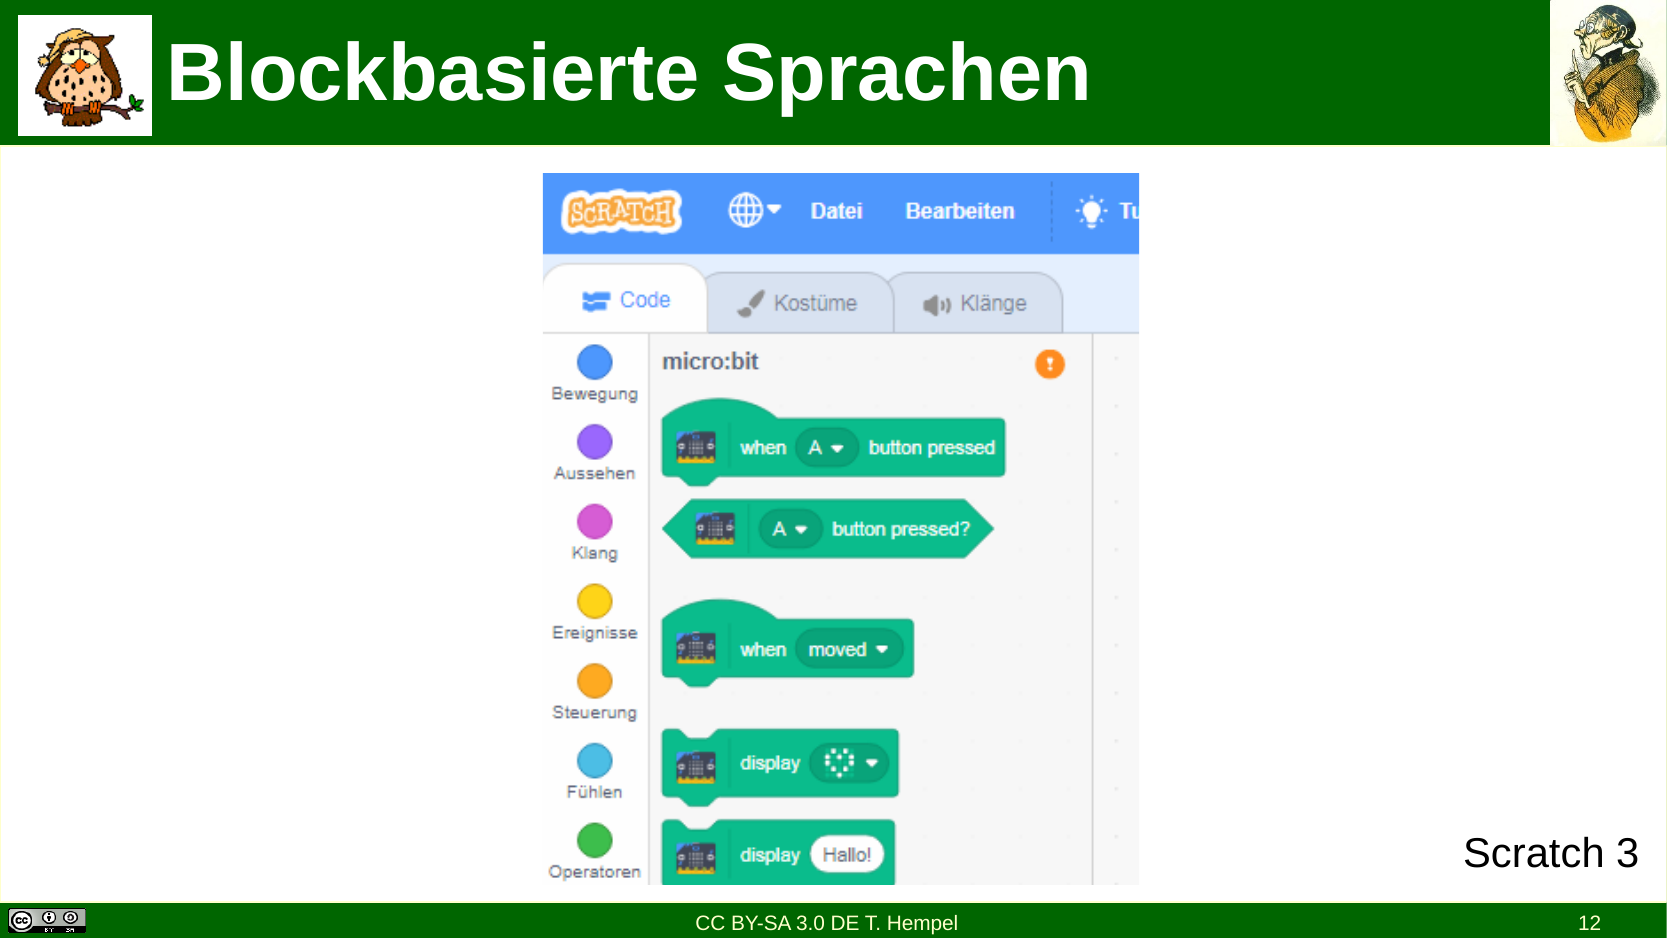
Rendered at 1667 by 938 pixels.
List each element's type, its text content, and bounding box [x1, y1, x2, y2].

text_box Scratch 3 [1448, 818, 1655, 884]
picture [542, 173, 1140, 885]
picture [1550, 0, 1667, 146]
footer CC BY-SA 3.0 DE T. Hempel [465, 901, 1188, 927]
picture [18, 15, 152, 136]
title Blockbasierte Sprachen [151, 17, 1531, 125]
slide_number 12 [1227, 901, 1616, 927]
picture [8, 908, 86, 933]
